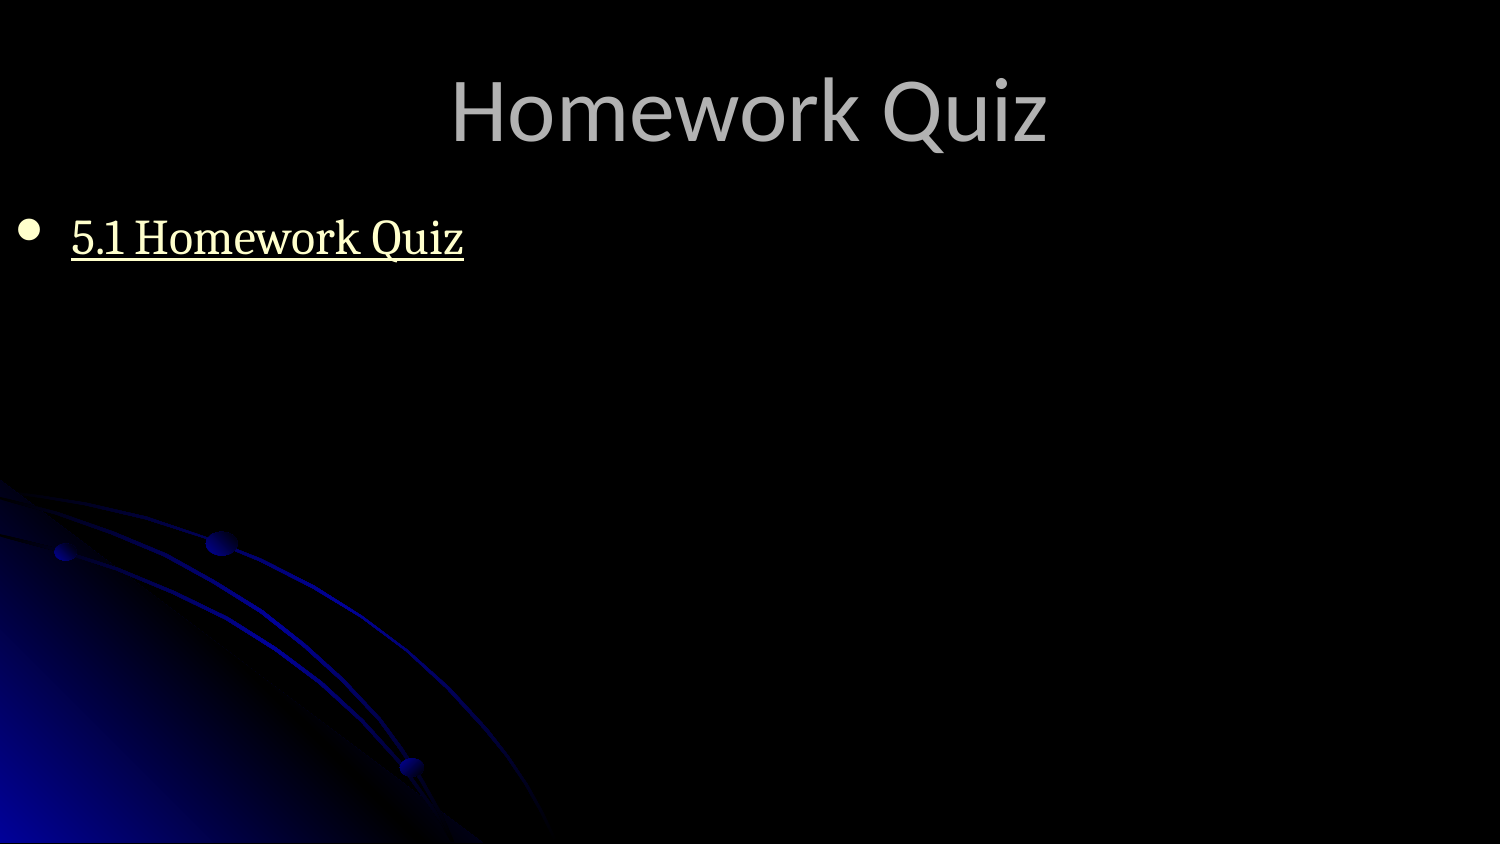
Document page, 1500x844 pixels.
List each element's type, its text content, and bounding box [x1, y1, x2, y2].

title Homework Quiz [0, 33, 1500, 175]
list 5.1 Homework Quiz [0, 196, 1500, 755]
